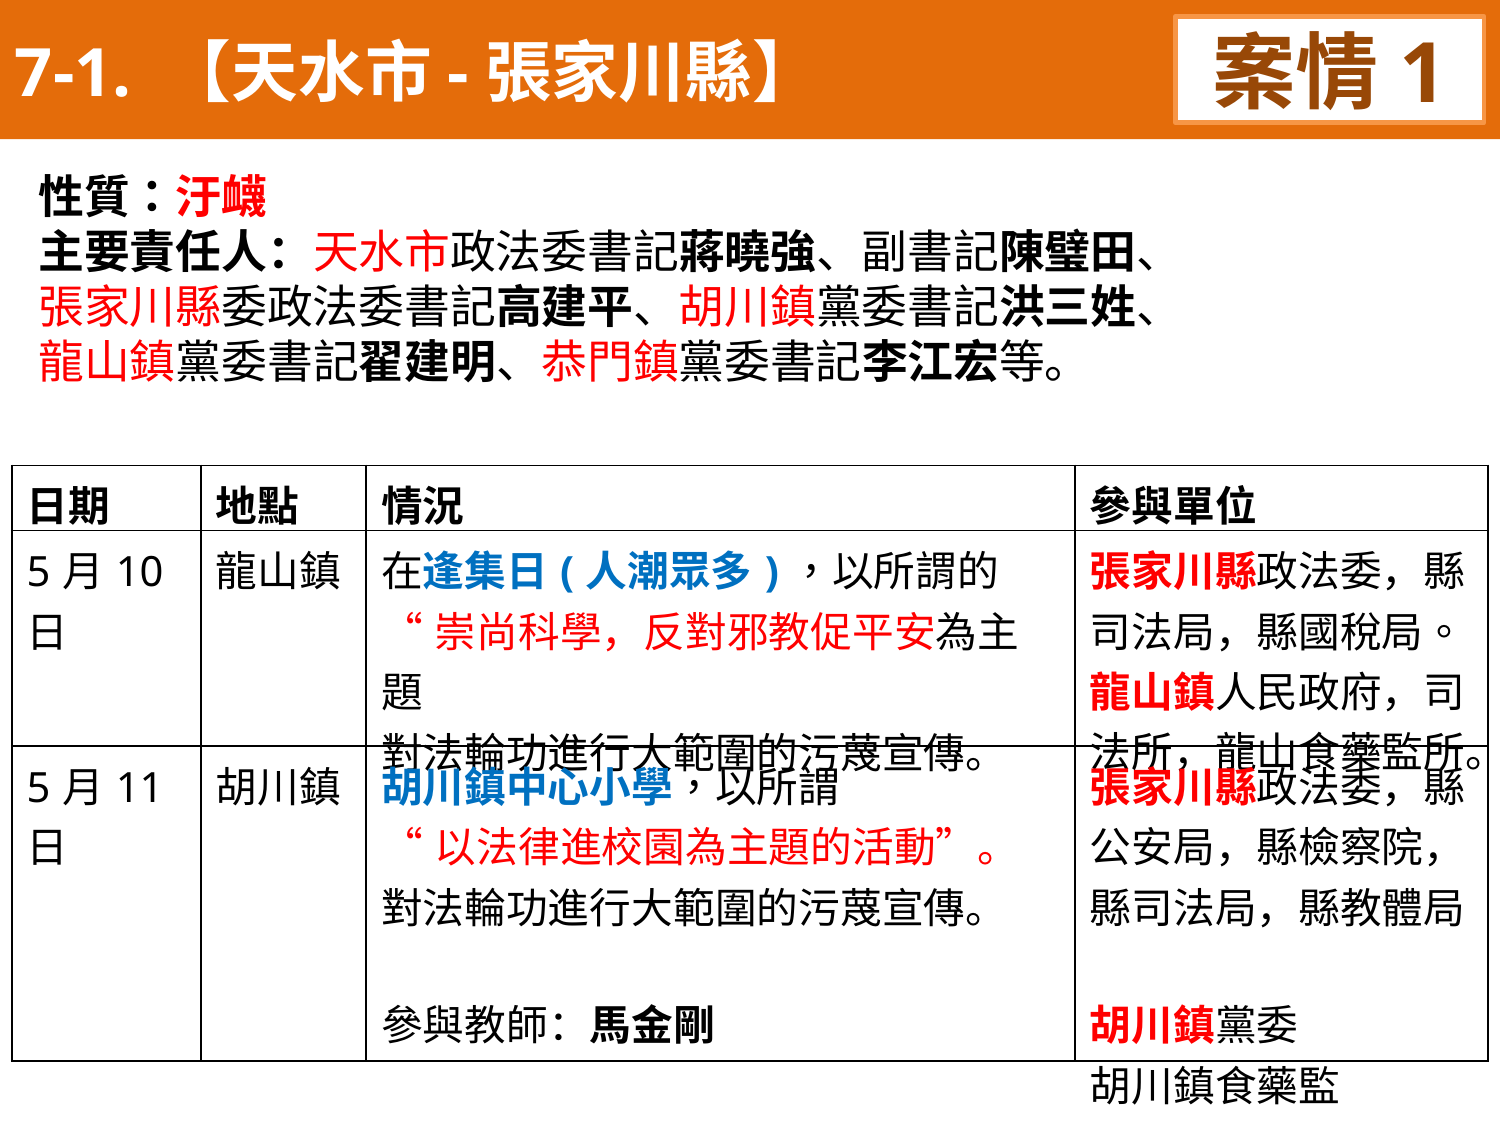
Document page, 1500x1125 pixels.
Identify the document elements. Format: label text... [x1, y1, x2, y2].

table_cell 胡川鎮中心小學，以所謂 “以法律進校園為主題的活動”。 對法輪功進行大範圍的污蔑宣傳。 參與教師：馬金剛 [367, 747, 1074, 1060]
table_cell 在逢集日(人潮眾多)，以所謂的 “崇尚科學，反對邪教促平安為主題 對法輪功進行大範圍的污蔑宣傳。 [367, 531, 1074, 745]
text_box 性質：汙衊 主要責任人：天水市政法委書記蔣曉強、副書記陳璧田、 張家川縣委政法委書記高建平、胡川鎮黨委書記洪三姓、 龍山鎮黨委書記翟建明、恭門鎮黨委書記李江宏等。 [23, 160, 1466, 396]
table_cell 張家川縣政法委，縣司法局，縣國稅局。 龍山鎮人民政府，司法所，龍山食藥監所。 [1076, 531, 1487, 745]
table_cell 胡川鎮 [202, 747, 365, 1060]
table_cell 張家川縣政法委，縣公安局，縣檢察院，縣司法局，縣教體局 胡川鎮黨委 胡川鎮食藥監 [1076, 747, 1487, 1060]
table_header 情況 [367, 466, 1074, 530]
table_cell 龍山鎮 [202, 531, 365, 745]
table_header 日期 [13, 466, 200, 530]
table_cell 5月11日 [13, 747, 200, 1060]
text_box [0, 0, 1500, 140]
table_cell 5月10日 [13, 531, 200, 745]
table_header 參與單位 [1076, 466, 1487, 530]
table_header 地點 [202, 466, 365, 530]
